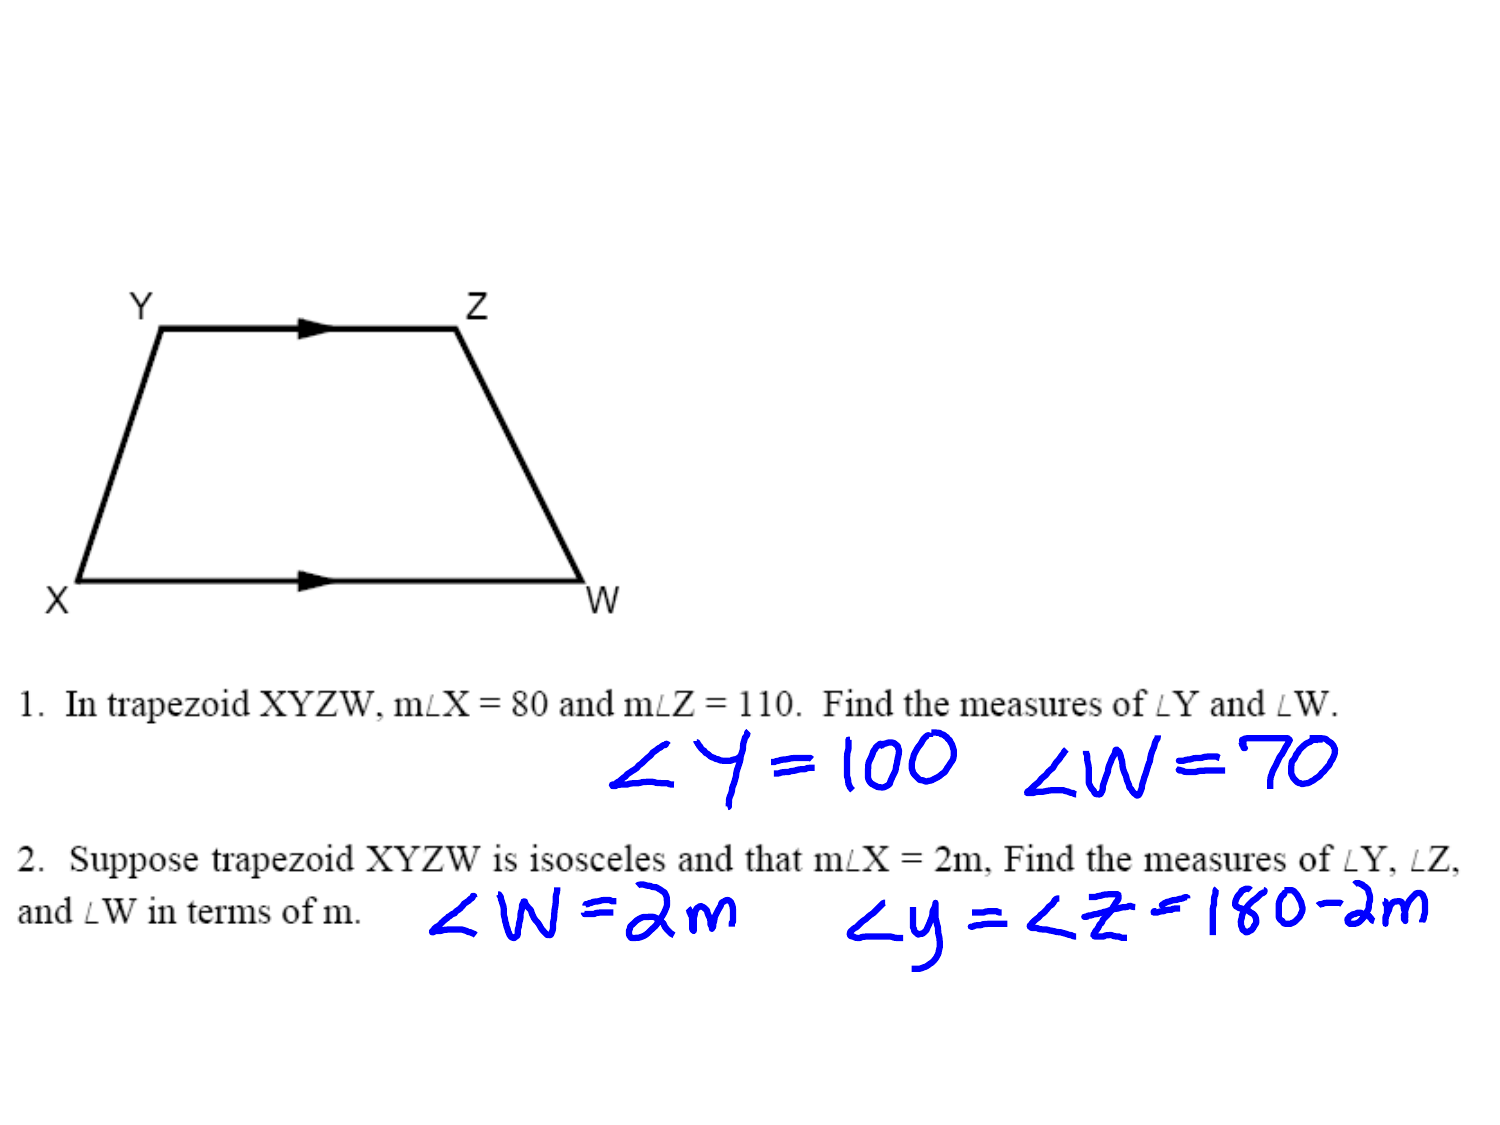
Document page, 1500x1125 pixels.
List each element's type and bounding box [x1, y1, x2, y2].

picture [0, 271, 1500, 942]
text_box [911, 950, 940, 970]
